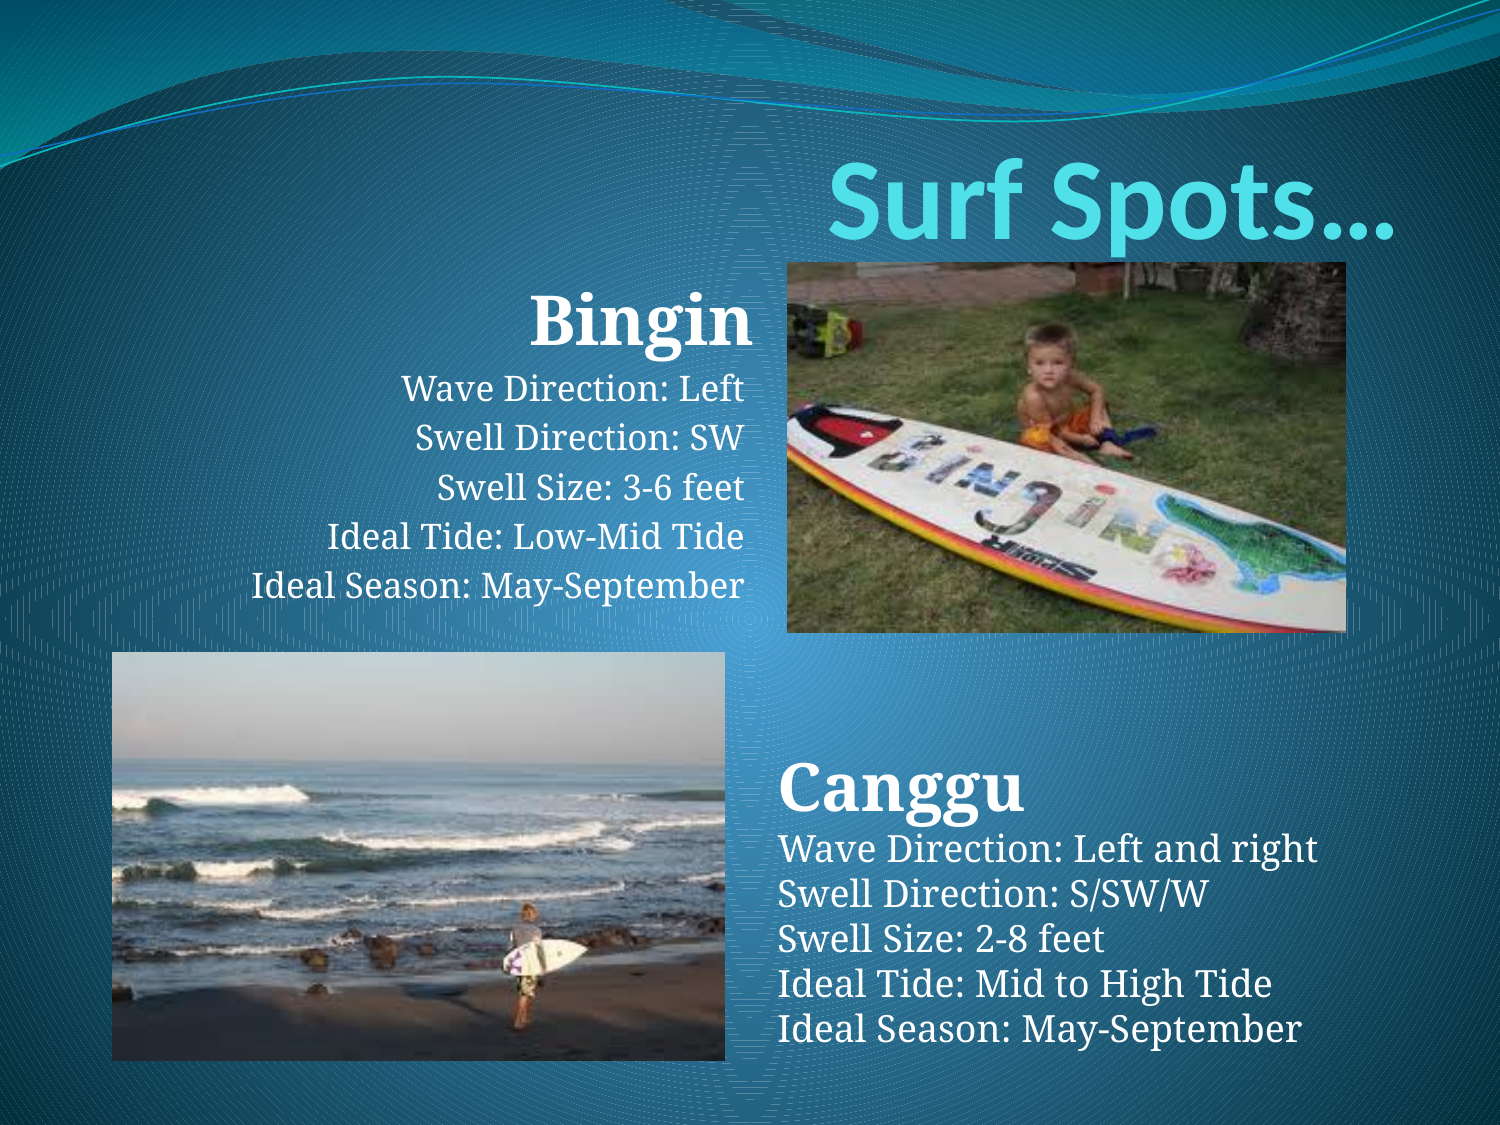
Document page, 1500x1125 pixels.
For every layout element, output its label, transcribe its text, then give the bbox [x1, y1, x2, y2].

picture [787, 262, 1346, 633]
title Surf Spots… [816, 62, 1405, 263]
text_box Canggu Wave Direction: Left and right Swell Direction: S/SW/W Swell Size: 2-8 feet Ideal Tide: Mid to High Tide Ideal Season: May-September [762, 737, 1363, 1058]
picture [112, 652, 726, 1061]
subtitle Bingin Wave Direction: Left Swell Direction: SW Swell Size: 3-6 feet Ideal Tide: Low-Mid Tide Ideal Season: May-September [125, 269, 763, 616]
